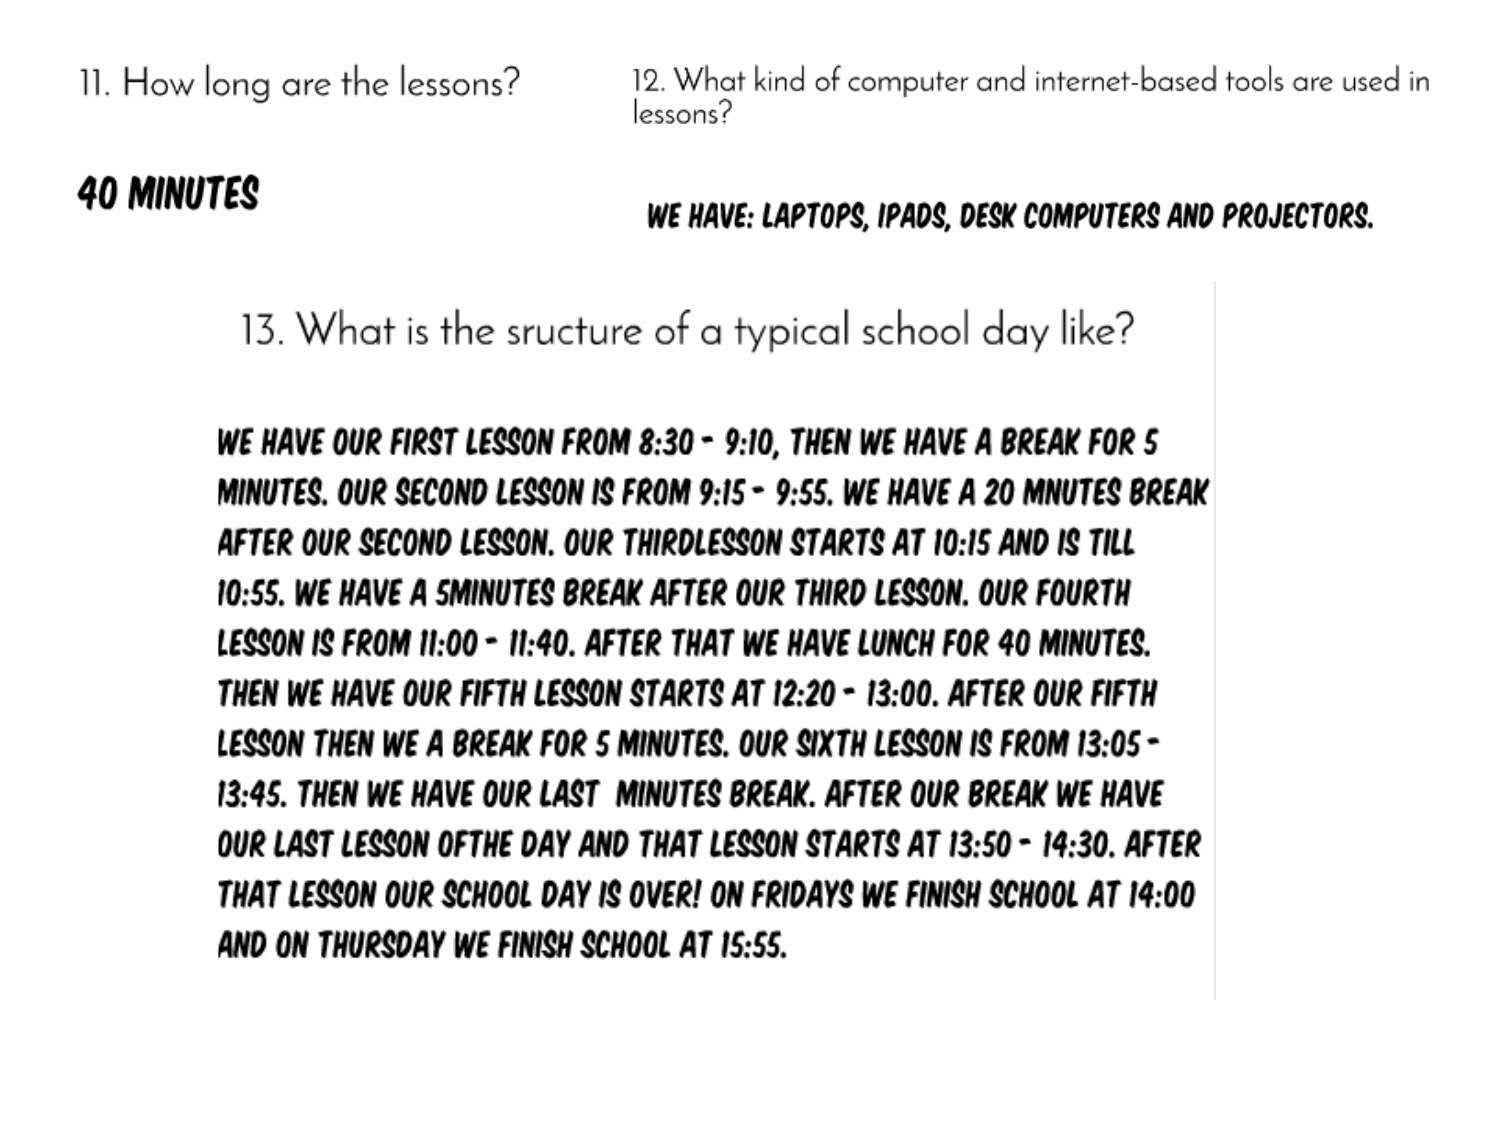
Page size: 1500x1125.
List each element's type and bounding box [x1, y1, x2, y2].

picture [218, 54, 1442, 1000]
picture [52, 2, 578, 279]
